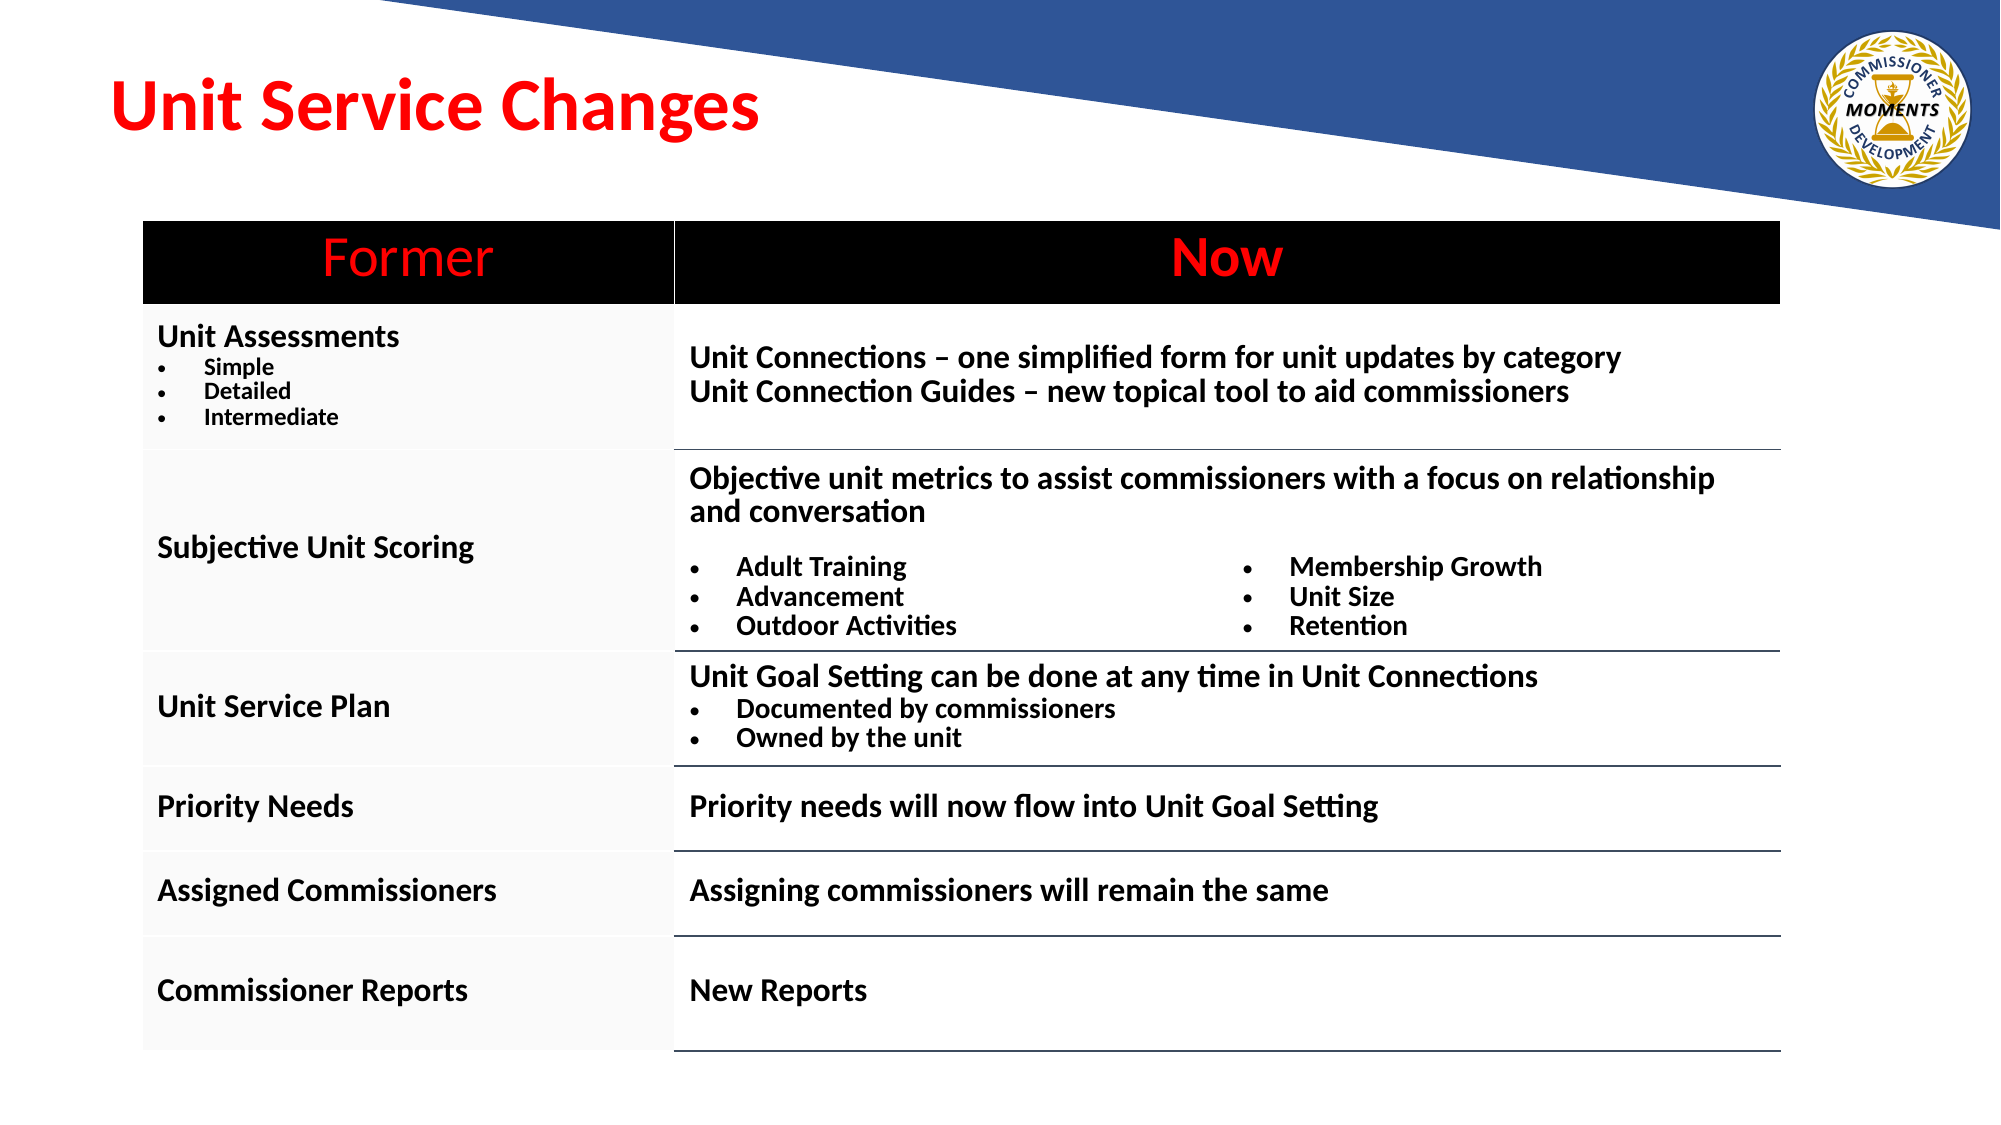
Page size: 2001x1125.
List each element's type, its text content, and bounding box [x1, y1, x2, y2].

table_cell Priority needs will now flow into Unit Goal Setting [675, 767, 1780, 850]
table_cell Unit Assessments Simple Detailed Intermediate [143, 305, 674, 449]
table_header Now [675, 221, 1780, 304]
table_cell Assigning commissioners will remain the same [675, 852, 1780, 935]
table_cell Subjective Unit Scoring [143, 450, 675, 650]
table_cell Adult Training Advancement Outdoor Activities [675, 546, 1228, 650]
table_header Former [143, 221, 674, 304]
table_cell Unit Connections – one simplified form for unit updates by category Unit Connection Guides – new topical tool to aid commissioners [675, 305, 1780, 449]
table_cell New Reports [675, 937, 1780, 1050]
picture [1813, 30, 1972, 189]
table_cell Assigned Commissioners [143, 852, 674, 935]
table_cell Priority Needs [143, 767, 674, 850]
table_cell Objective unit metrics to assist commissioners with a focus on relationship and conversation [675, 450, 1781, 546]
table_cell Membership Growth Unit Size Retention [1228, 546, 1781, 650]
text_box Unit Service Changes [95, 47, 777, 153]
table_cell Unit Service Plan [143, 652, 674, 765]
table_cell Commissioner Reports [143, 937, 674, 1050]
table_cell Unit Goal Setting can be done at any time in Unit Connections Documented by commissioners Owned by the unit [675, 652, 1780, 765]
